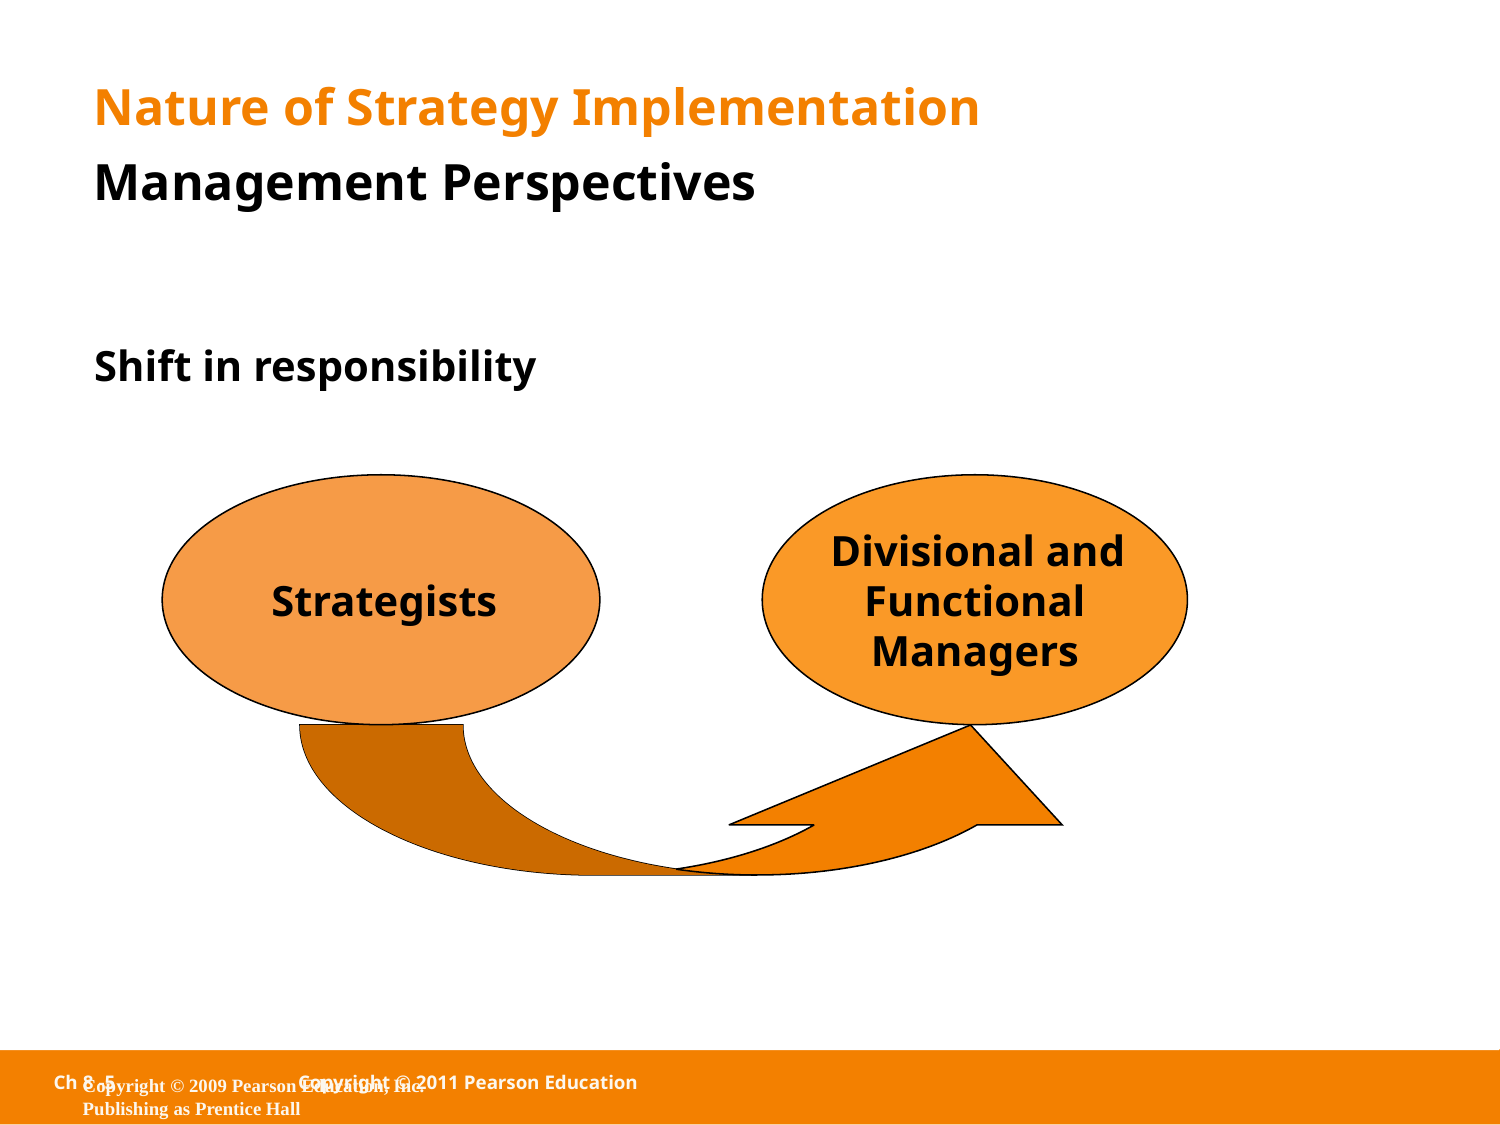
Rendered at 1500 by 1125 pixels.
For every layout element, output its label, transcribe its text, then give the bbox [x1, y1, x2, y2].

text_box Management Perspectives [87, 149, 1203, 211]
text_box Copyright © 2011 Pearson Education [233, 1070, 697, 1093]
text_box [87, 349, 1376, 851]
text_box Nature of Strategy Implementation [87, 74, 1402, 136]
picture [1248, 1042, 1500, 1124]
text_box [761, 474, 1188, 725]
text_box Ch 8 -5 [47, 1070, 164, 1093]
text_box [299, 724, 1063, 876]
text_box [161, 474, 601, 725]
